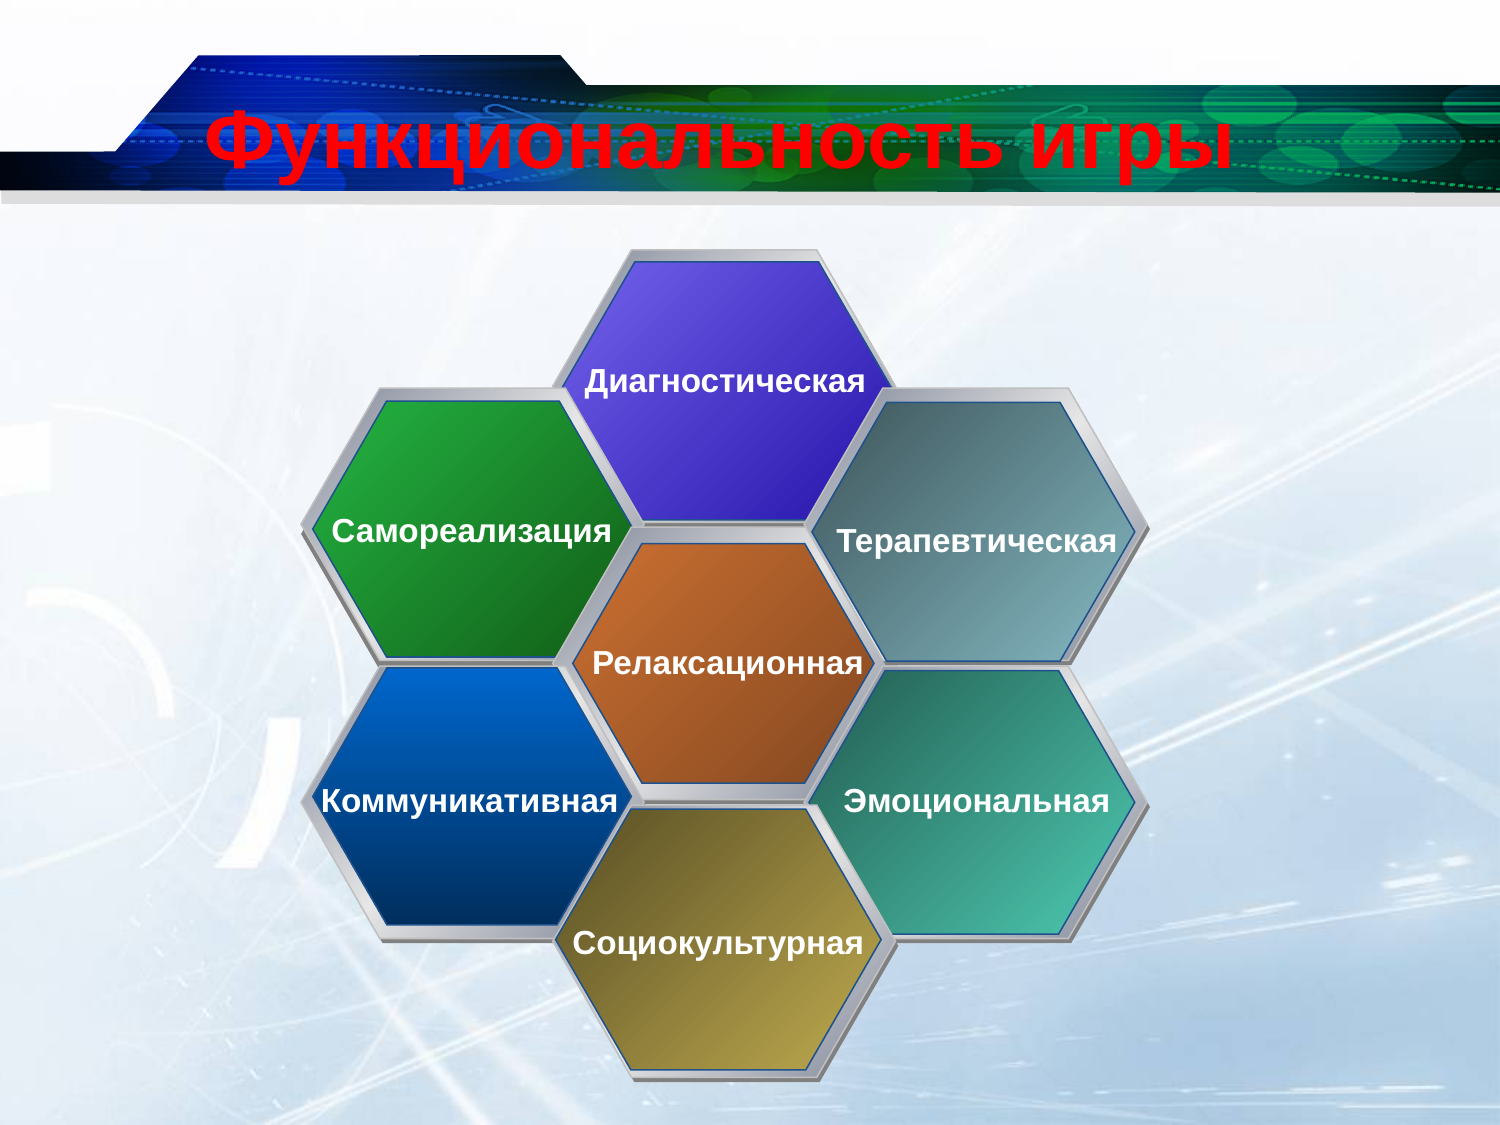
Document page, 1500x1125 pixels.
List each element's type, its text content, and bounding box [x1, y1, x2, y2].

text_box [300, 249, 1151, 1083]
picture [0, 0, 1500, 1125]
list Функциональность игры [189, 78, 1500, 374]
